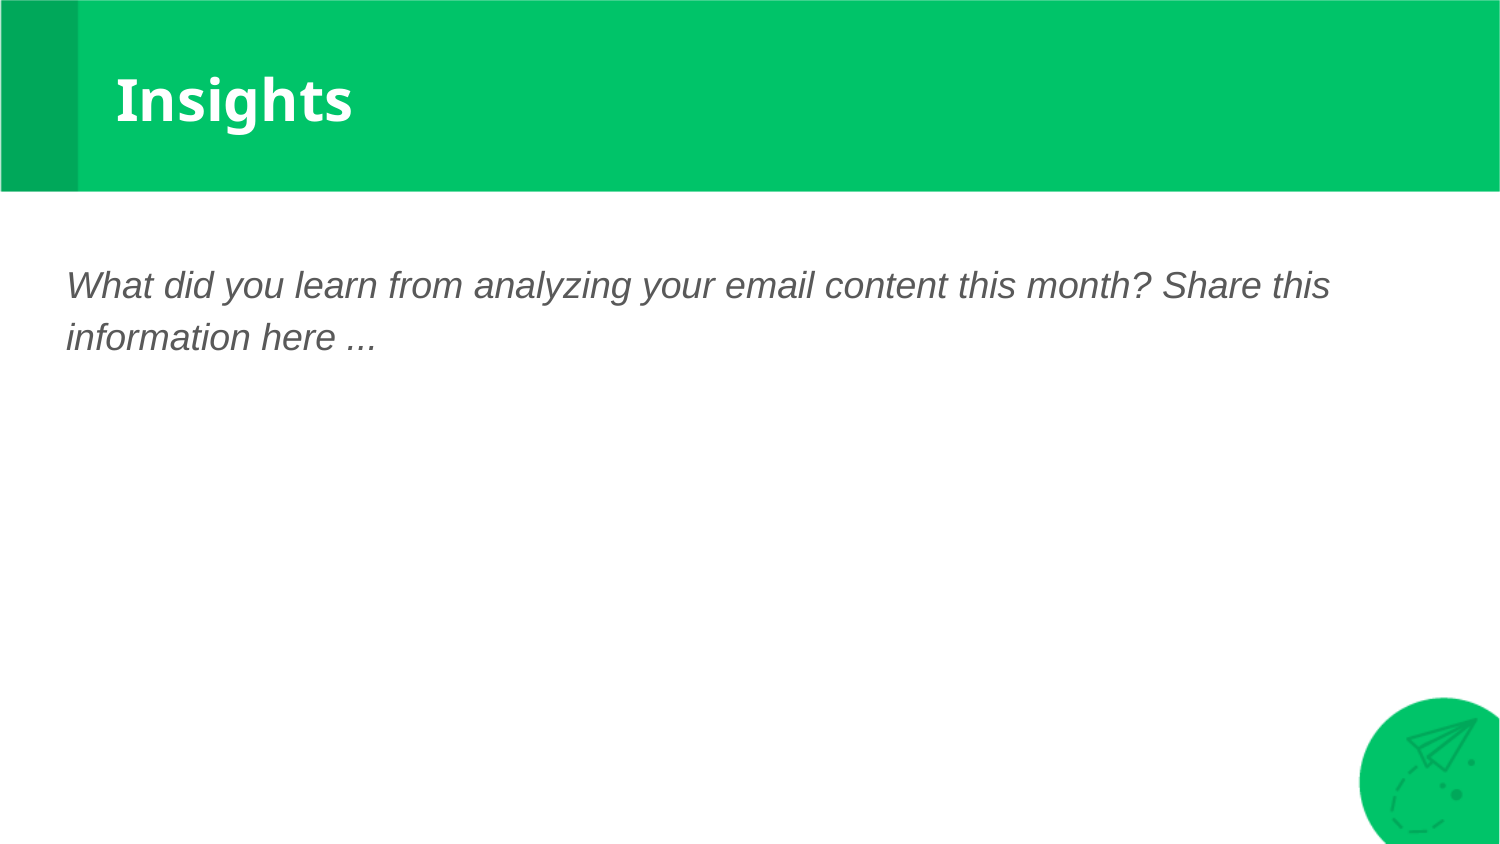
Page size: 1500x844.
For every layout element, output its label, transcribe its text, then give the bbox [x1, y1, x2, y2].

picture [0, 0, 1500, 844]
title Insights [101, 48, 1499, 142]
list What did you learn from analyzing your email content this month? Share this information here ... [51, 239, 1449, 800]
